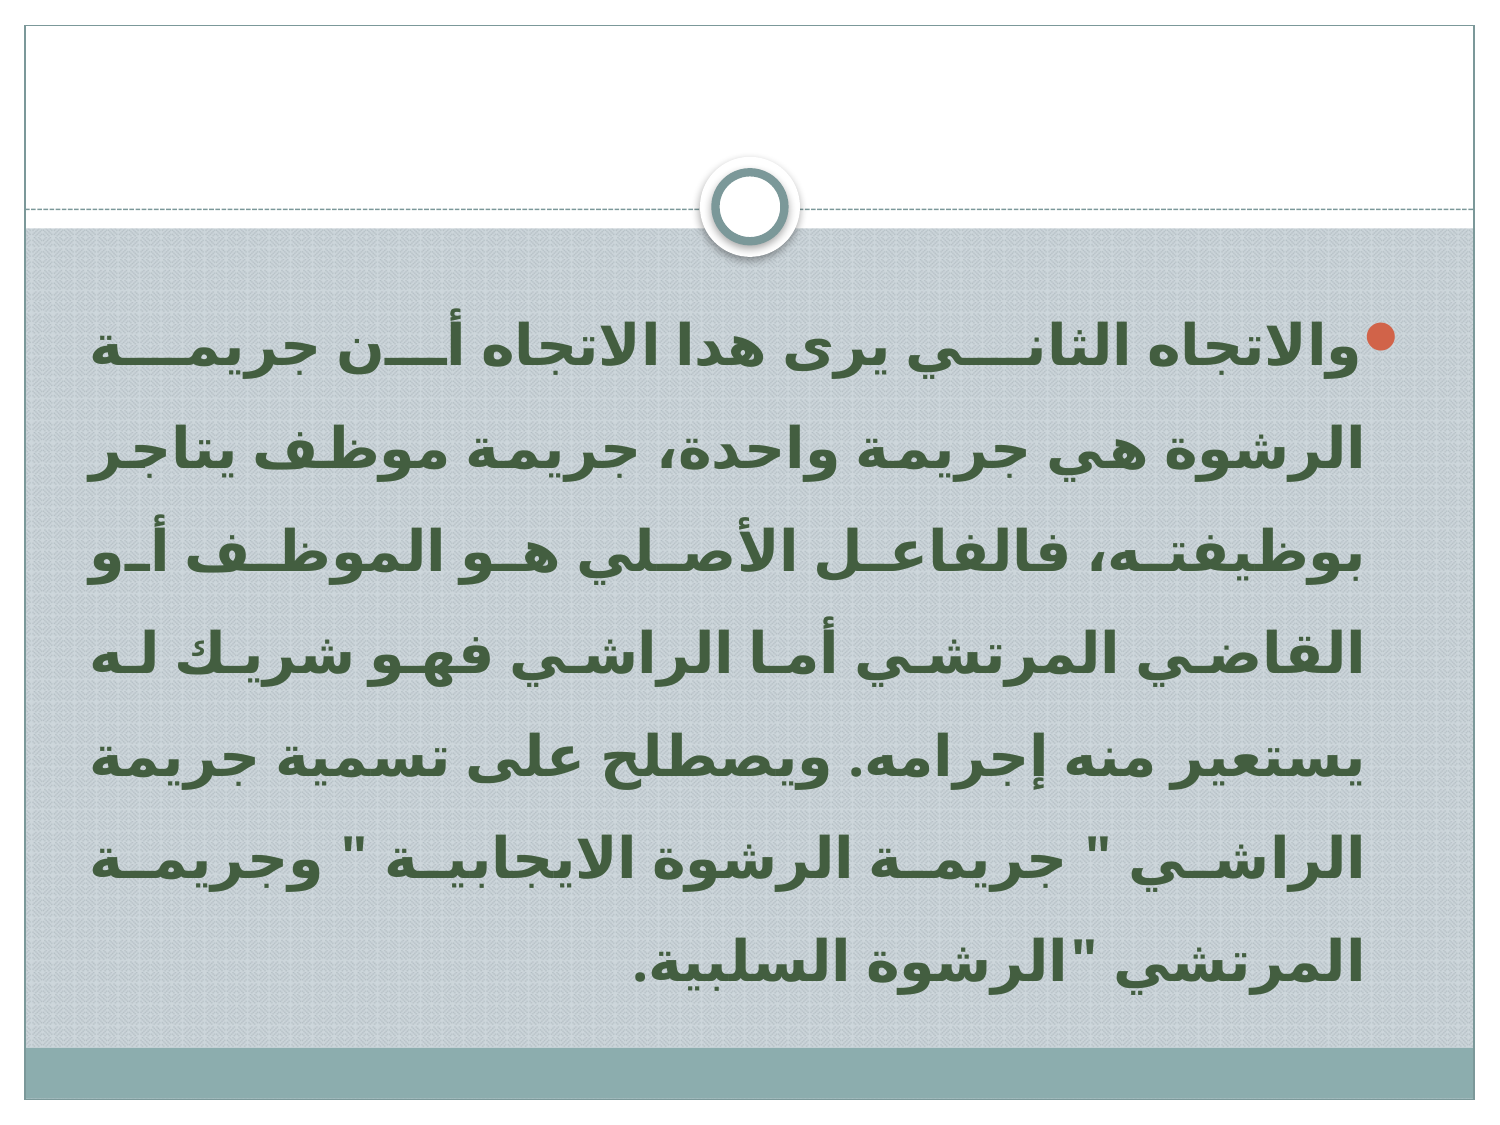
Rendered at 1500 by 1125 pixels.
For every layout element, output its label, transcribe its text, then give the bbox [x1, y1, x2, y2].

list والاتجاه الثاني يرى هدا الاتجاه أن جريمة الرشوة هي جريمة واحدة، جريمة موظف يتاجر بوظيفته، فالفاعل الأصلي هو الموظف أو القاضي المرتشي أما الراشي فهو شريك له يستعير منه إجرامه. ويصطلح على تسمية جريمة الراشي " جريمة الرشوة الايجابية " وجريمة المرتشي "الرشوة السلبية. [75, 267, 1425, 1005]
